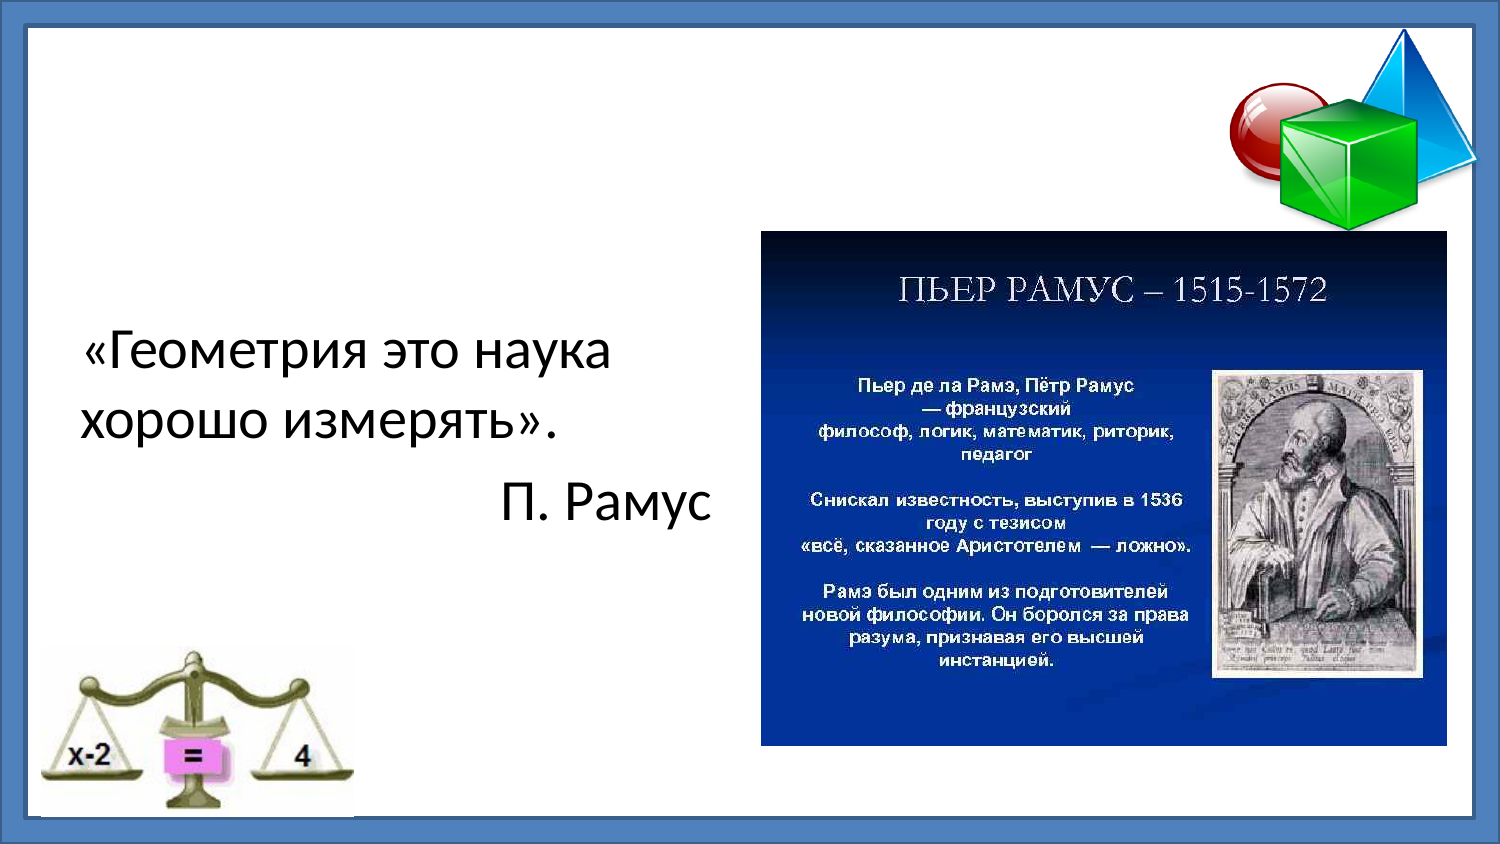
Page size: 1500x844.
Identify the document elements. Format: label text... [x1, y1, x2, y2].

list «Геометрия это наука хорошо измерять». П. Рамус [64, 221, 728, 639]
picture [41, 646, 354, 817]
picture [1222, 8, 1483, 245]
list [761, 231, 1447, 746]
